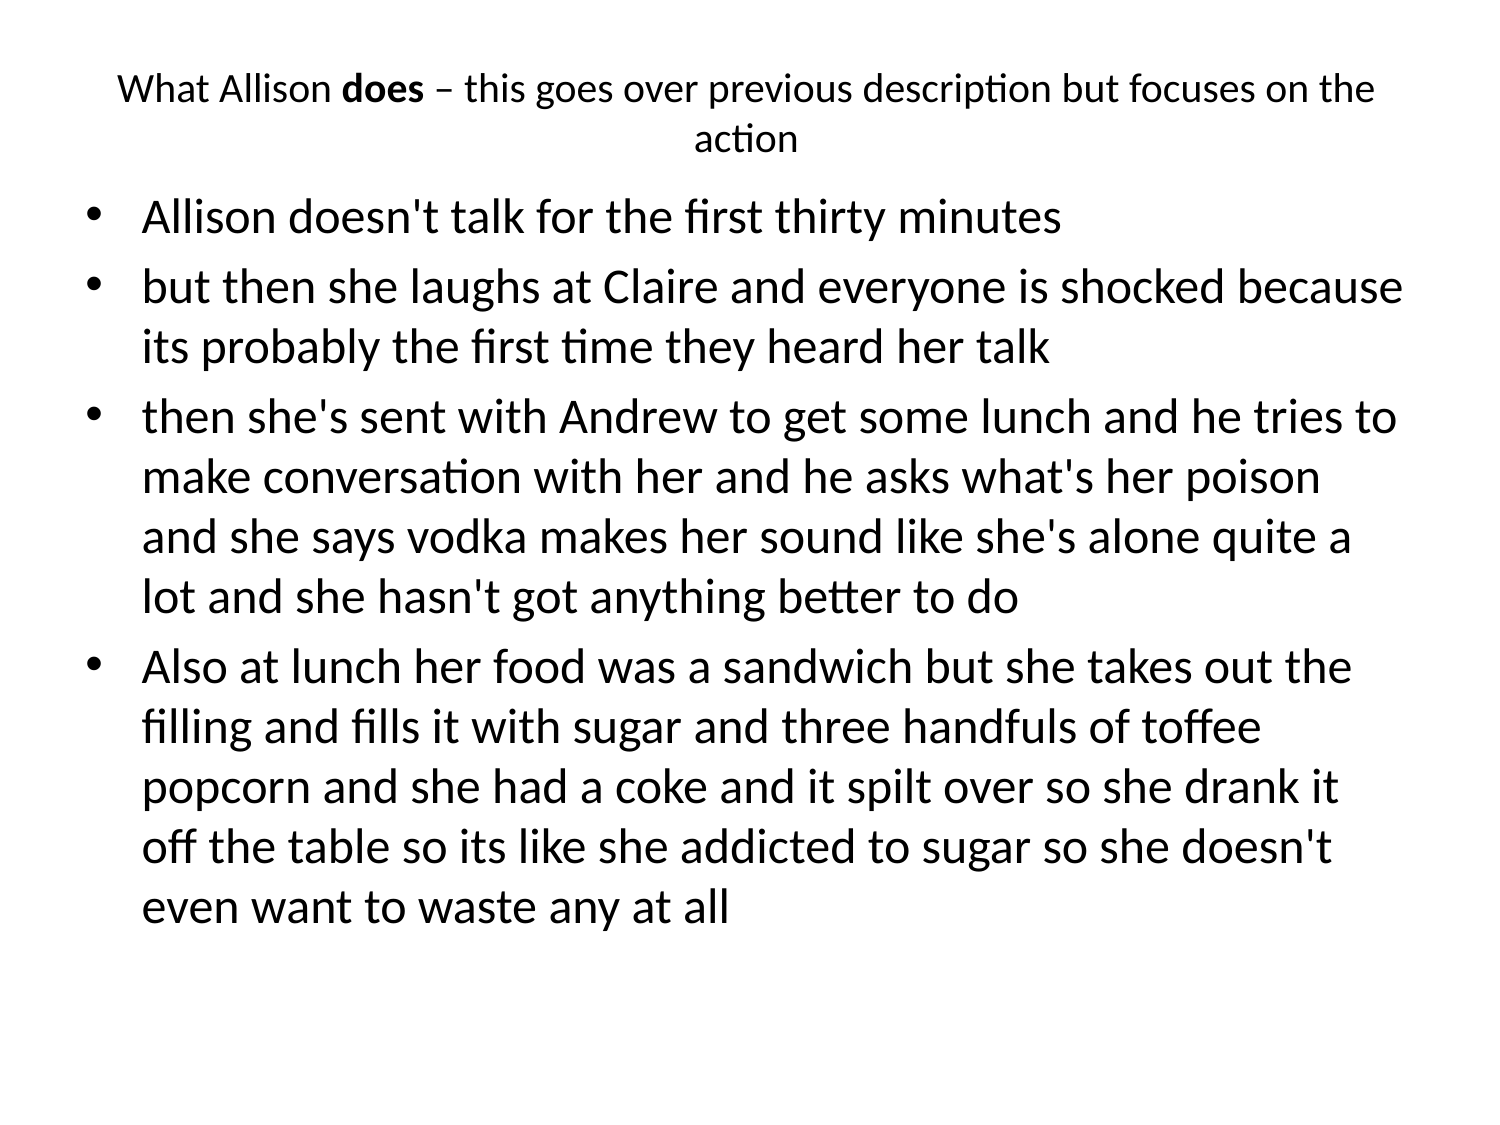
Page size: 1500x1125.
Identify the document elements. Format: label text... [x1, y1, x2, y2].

title What Allison does – this goes over previous description but focuses on the action [75, 45, 1418, 175]
list Allison doesn't talk for the first thirty minutes but then she laughs at Claire and everyone is shocked because its probably the first time they heard her talk then she's sent with Andrew to get some lunch and he tries to make conversation with her and he asks what's her poison and she says vodka makes her sound like she's alone quite a lot and she hasn't got anything better to do Also at lunch her food was a sandwich but she takes out the filling and fills it with sugar and three handfuls of toffee popcorn and she had a coke and it spilt over so she drank it off the table so its like she addicted to sugar so she doesn't even want to waste any at all [70, 175, 1421, 1008]
